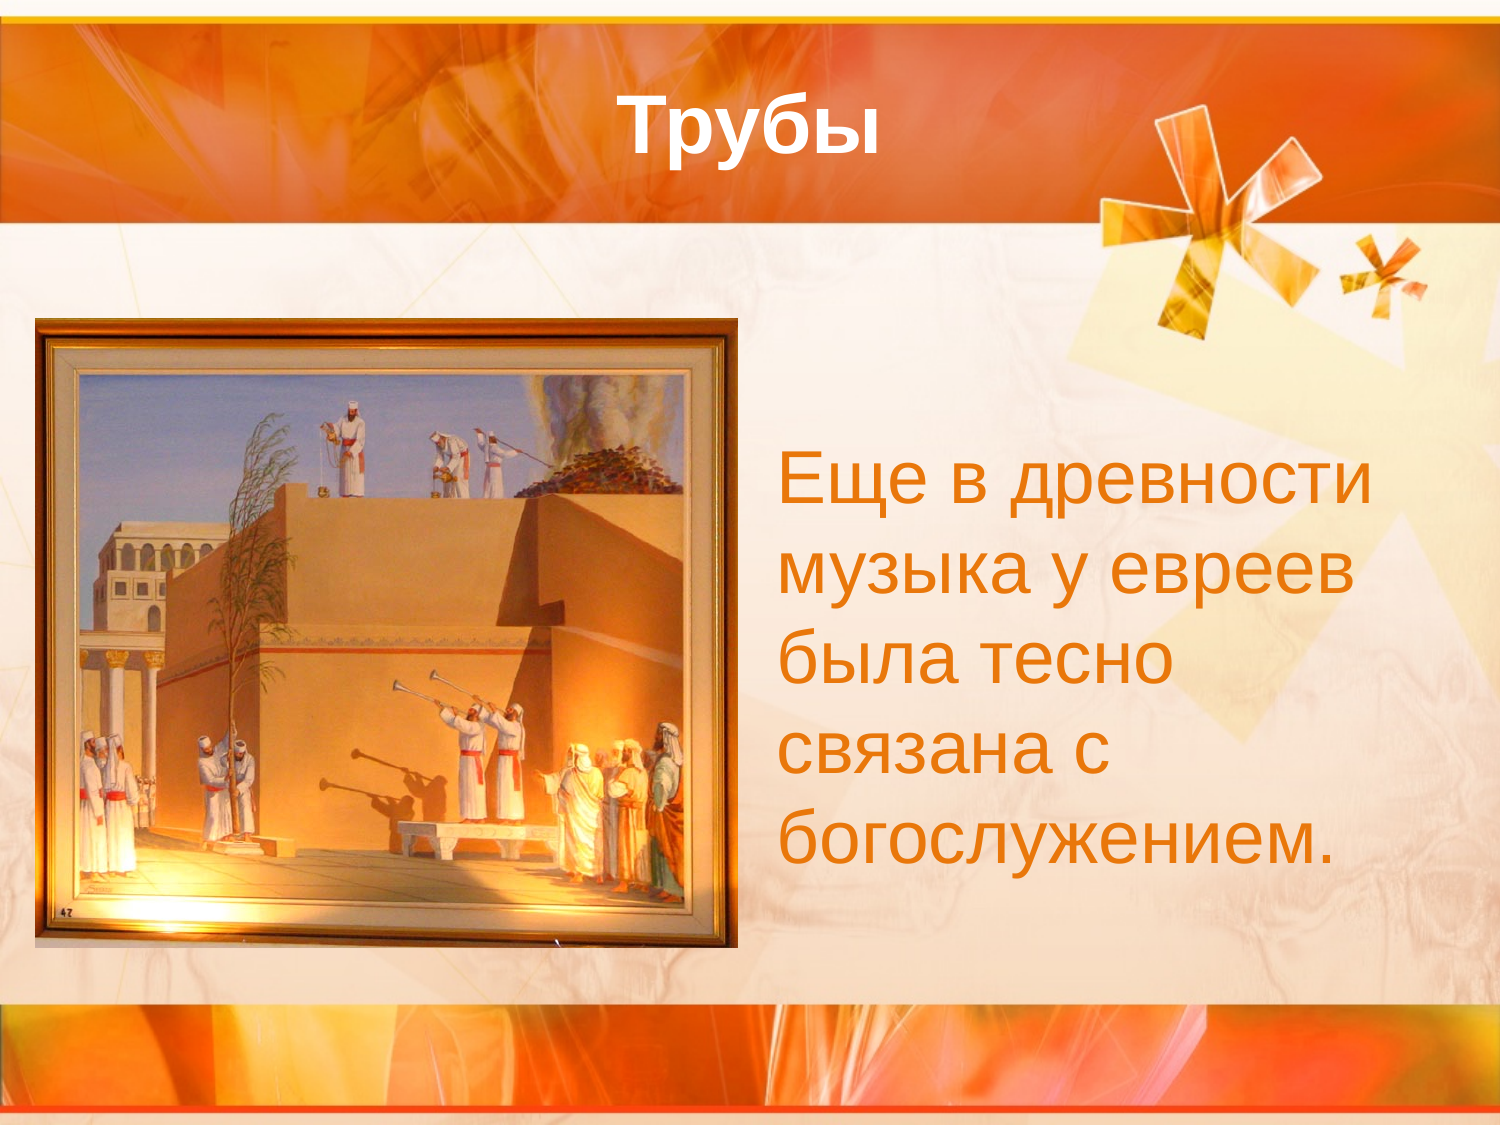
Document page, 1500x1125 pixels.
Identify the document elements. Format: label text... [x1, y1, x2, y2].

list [34, 318, 738, 948]
list Еще в древности музыка у евреев была тесно связана с богослужением. [761, 316, 1477, 979]
title Трубы [74, 26, 1426, 215]
picture [0, 0, 1500, 1125]
